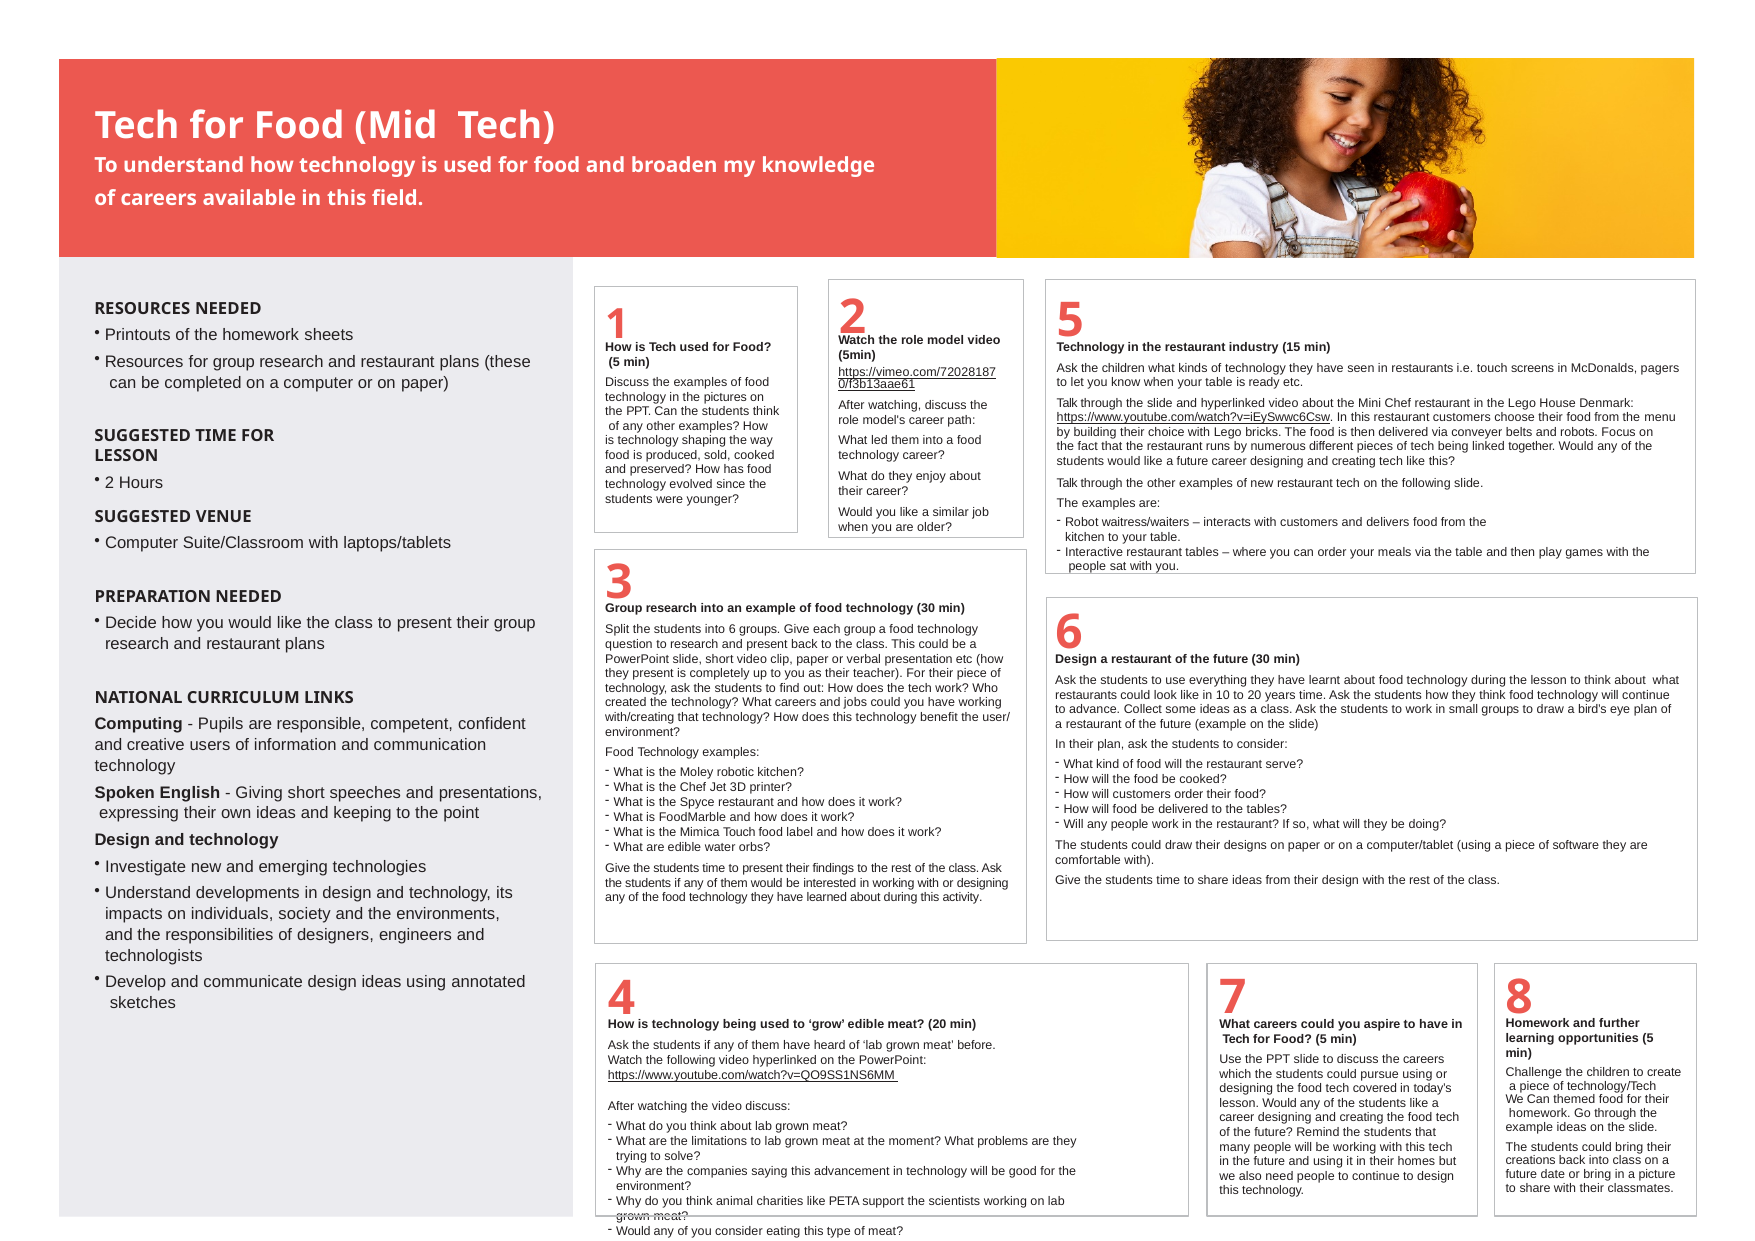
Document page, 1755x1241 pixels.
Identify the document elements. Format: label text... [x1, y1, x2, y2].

text_box Homework and further learning opportunities (5 min) Challenge the children to create a piece of technology/Tech We Can themed food for their homework. Go through the example ideas on the slide. The students could bring their creations back into class on a future date or bring in a picture to share with their classmates. [1505, 1012, 1686, 1183]
text_box Watch the role model video (5min) https://vimeo.com/720281870/f3b13aae61 After watching, discuss the role model's career path: What led them into a food technology career? What do they enjoy about their career? Would you like a similar job when you are older? [838, 329, 1003, 496]
text_box How is Tech used for Food? (5 min) Discuss the examples of food technology in the pictures on the PPT. Can the students think of any other examples? How is technology shaping the way food is produced, sold, cooked and preserved? How has food technology evolved since the students were younger? [605, 336, 784, 508]
text_box SUGGESTED TIME FOR LESSON 2 Hours [92, 416, 338, 475]
text_box 7 8 [1219, 963, 1539, 1025]
text_box 1 [605, 265, 862, 328]
text_box Group research into an example of food technology (30 min) Split the students into 6 groups. Give each group a food technology question to research and present back to the class. This could be a PowerPoint slide, short video clip, paper or verbal presentation etc (how they present is completely up to you as their teacher). For their piece of technology, ask the students to find out: How does the tech work? Who created the technology? What careers and jobs could you have working with/creating that technology? How does this technology benefit the user/ environment? Food Technology examples: What is the Moley robotic kitchen? What is the Chef Jet 3D printer? What is the Spyce restaurant and how does it work? What is FoodMarble and how does it work? What is the Mimica Touch food label and how does it work? What are edible water orbs? Give the students time to present their findings to the rest of the class. Ask the students if any of them would be interested in working with or designing any of the food technology they have learned about during this activity. [605, 592, 1020, 934]
text_box [595, 963, 1189, 1217]
text_box [1046, 597, 1698, 941]
text_box [1045, 279, 1696, 574]
picture [996, 58, 1695, 258]
text_box SUGGESTED VENUE Computer Suite/Classroom with laptops/tablets [92, 496, 462, 555]
text_box Technology in the restaurant industry (15 min) Ask the children what kinds of technology they have seen in restaurants i.e. touch screens in McDonalds, pagers to let you know when your table is ready etc. Talk through the slide and hyperlinked video about the Mini Chef restaurant in the Lego House Denmark: https://www.youtube.com/watch?v=iEySwwc6Csw. In this restaurant customers choose their food from the menu by building their choice with Lego bricks. The food is then delivered via conveyer belts and robots. Focus on the fact that the restaurant runs by numerous different pieces of tech being linked together. Would any of the students would like a future career designing and creating tech like this? Talk through the other examples of new restaurant tech on the following slide. The examples are: Robot waitress/waiters – interacts with customers and delivers food from the kitchen to your table. Interactive restaurant tables – where you can order your meals via the table and then play games with the people sat with you. [1056, 331, 1687, 567]
text_box What careers could you aspire to have in Tech for Food? (5 min) Use the PPT slide to discuss the careers which the students could pursue using or designing the food tech covered in today’s lesson. Would any of the students like a career designing and creating the food tech of the future? Remind the students that many people will be working with this tech in the future and using it in their homes but we also need people to continue to design this technology. [1219, 1025, 1465, 1199]
text_box 5 [1056, 286, 1090, 331]
text_box 2 [838, 283, 872, 345]
text_box NATIONAL CURRICULUM LINKS Computing - Pupils are responsible, competent, confident and creative users of information and communication technology Spoken English - Giving short speeches and presentations, expressing their own ideas and keeping to the point Design and technology Investigate new and emerging technologies Understand developments in design and technology, its impacts on individuals, society and the environments, and the responsibilities of designers, engineers and technologists Develop and communicate design ideas using annotated sketches [92, 677, 545, 1016]
text_box [1494, 963, 1697, 1217]
text_box PREPARATION NEEDED Decide how you would like the class to present their group research and restaurant plans [92, 576, 543, 656]
title Tech for Food (Mid Tech) [92, 210, 608, 309]
title Tech for Food (Mid Tech) [92, 99, 608, 140]
text_box [828, 279, 1024, 538]
text_box To understand how technology is used for food and broaden my knowledge of careers available in this field. [92, 140, 899, 210]
text_box RESOURCES NEEDED Printouts of the homework sheets Resources for group research and restaurant plans (these can be completed on a computer or on paper) [92, 288, 535, 394]
text_box Design a restaurant of the future (30 min) Ask the students to use everything they have learnt about food technology during the lesson to think about what restaurants could look like in 10 to 20 years time. Ask the students how they think food technology will continue to advance. Collect some ideas as a class. Ask the students to work in small groups to draw a bird’s eye plan of a restaurant of the future (example on the slide) In their plan, ask the students to consider: What kind of food will the restaurant serve? How will the food be cooked? How will customers order their food? How will food be delivered to the tables? Will any people work in the restaurant? If so, what will they be doing? The students could draw their designs on paper or on a computer/tablet (using a piece of software they are comfortable with). Give the students time to share ideas from their design with the rest of the class. [1055, 643, 1685, 911]
text_box 3 [605, 548, 637, 592]
text_box 6 [1055, 599, 1088, 643]
